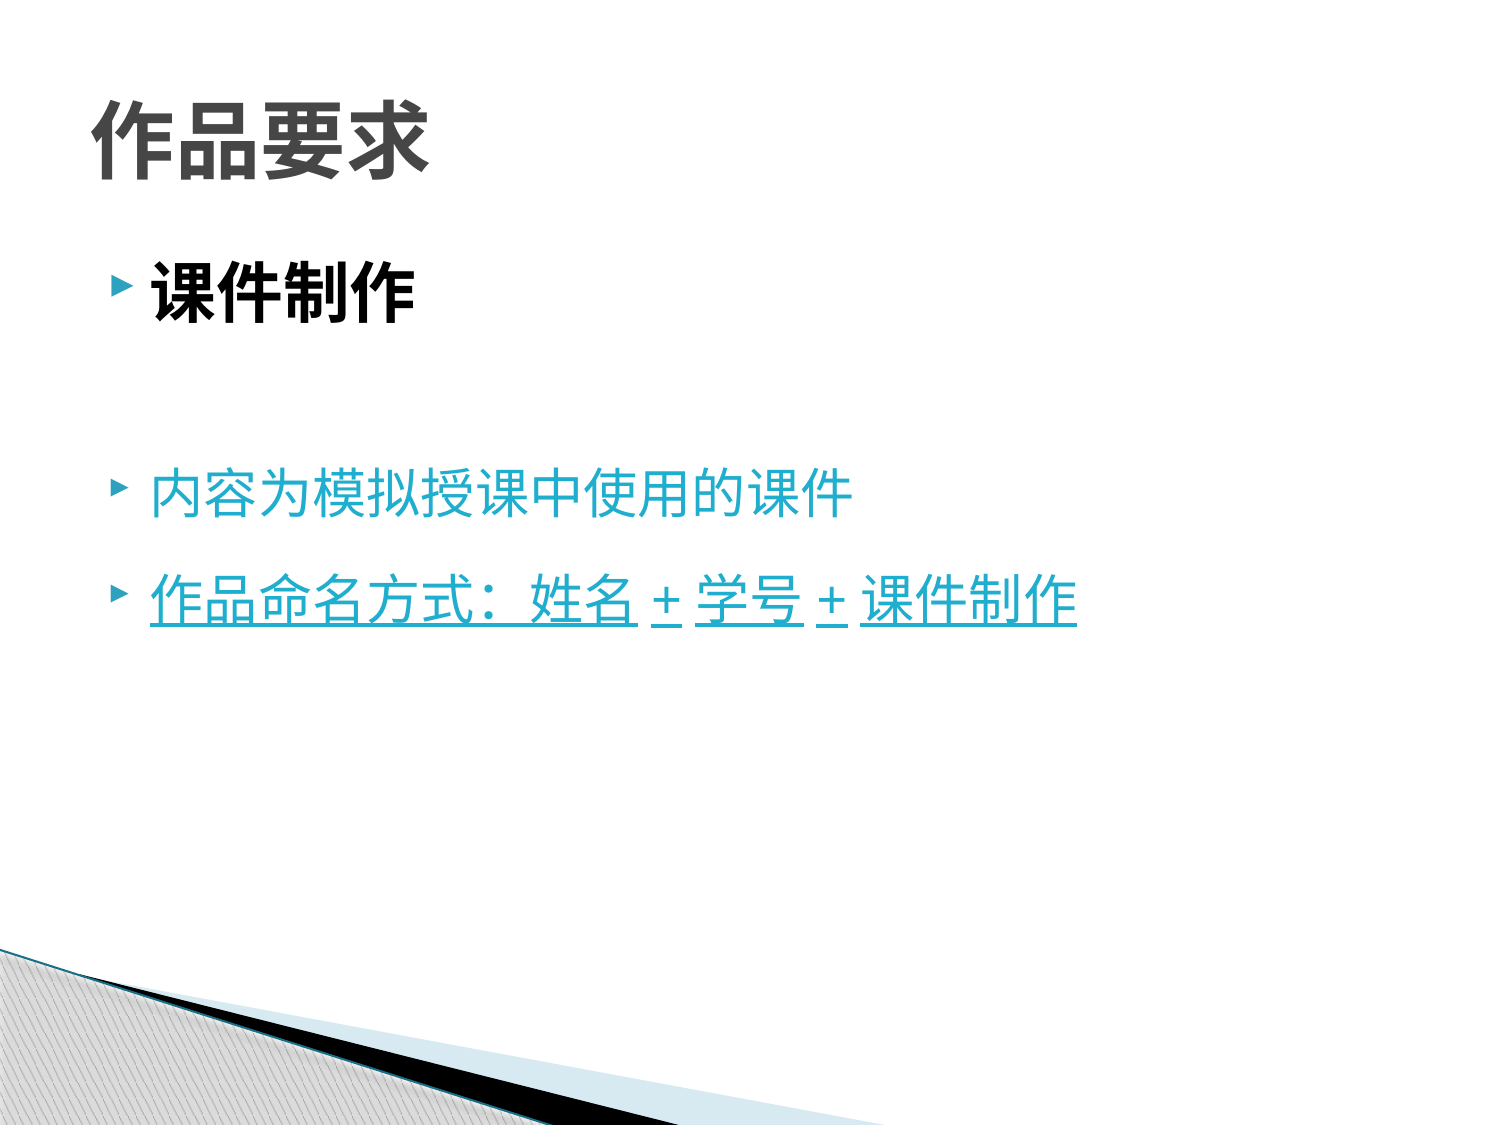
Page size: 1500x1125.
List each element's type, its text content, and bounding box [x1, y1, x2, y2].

list 课件制作 内容为模拟授课中使用的课件 作品命名方式：姓名+学号+课件制作 [75, 243, 1425, 986]
title 作品要求 [75, 45, 1425, 233]
